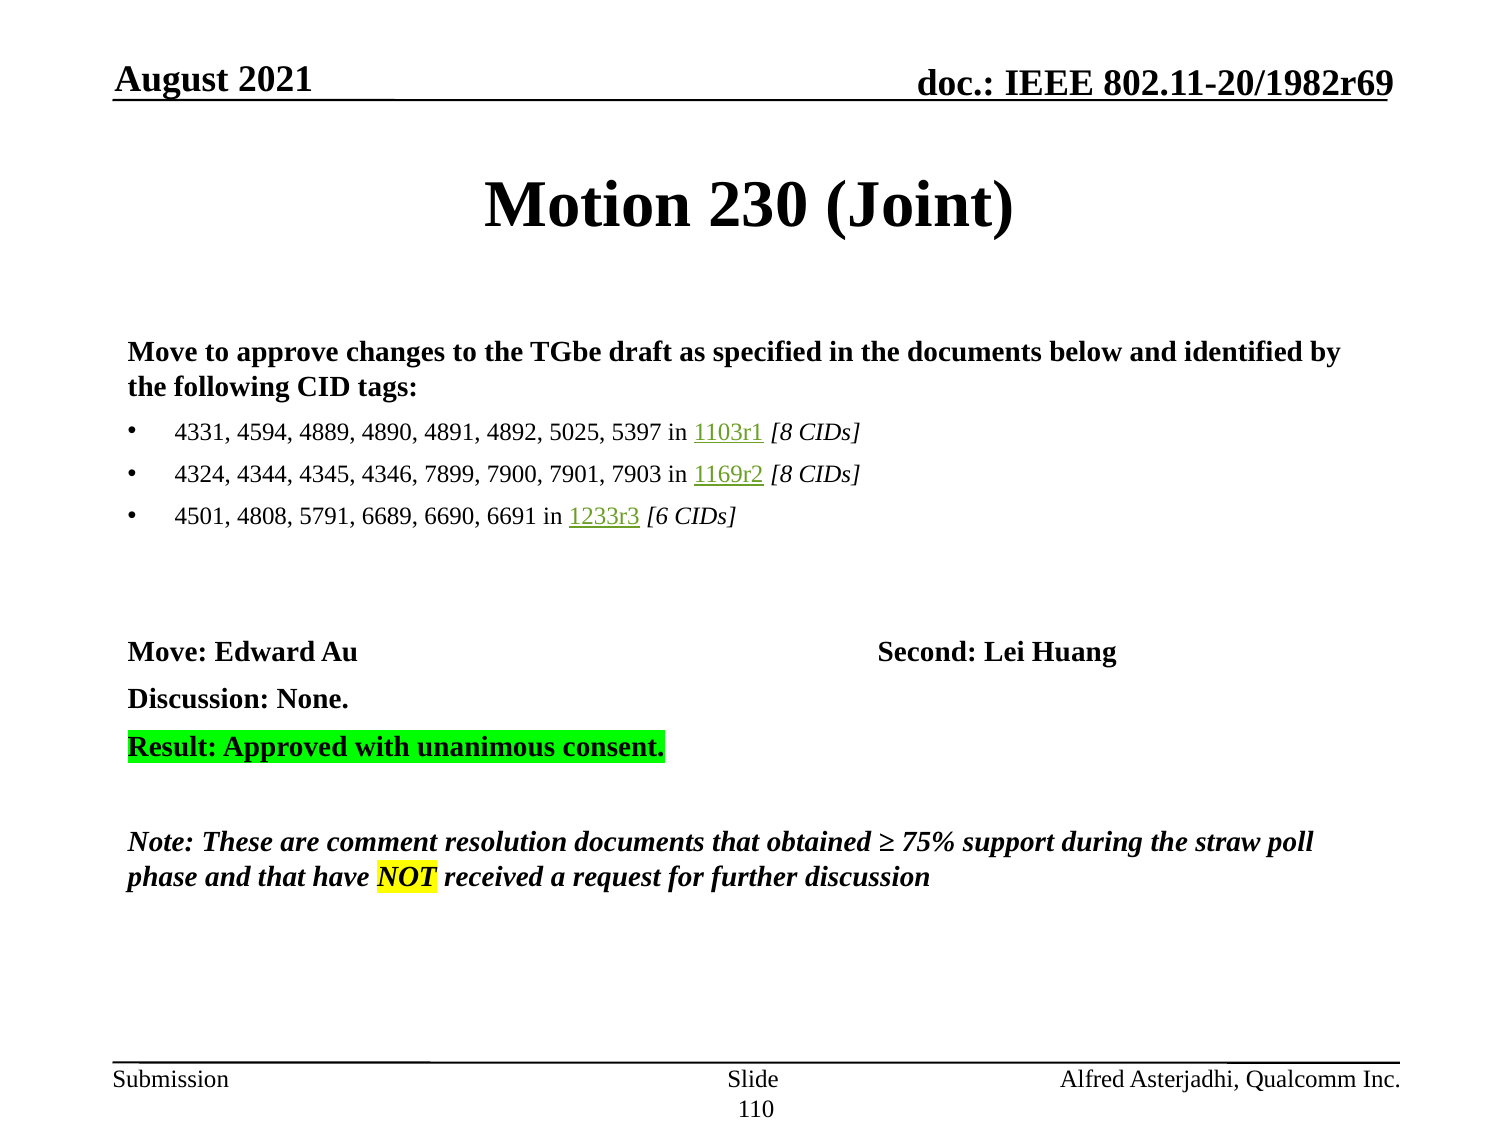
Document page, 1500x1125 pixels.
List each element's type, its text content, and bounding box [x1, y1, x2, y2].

slide_number Slide 110 [712, 1061, 800, 1123]
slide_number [114, 54, 423, 100]
list Move to approve changes to the TGbe draft as specified in the documents below and identified by the following CID tags: 4331, 4594, 4889, 4890, 4891, 4892, 5025, 5397 in 1103r1 [8 CIDs] 4324, 4344, 4345, 4346, 7899, 7900, 7901, 7903 in 1169r2 [8 CIDs] 4501, 4808, 5791, 6689, 6690, 6691 in 1233r3 [6 CIDs] Move: Edward Au Second: Lei Huang Discussion: None. Result: Approved with unanimous consent. Note: These are comment resolution documents that obtained ≥ 75% support during the straw poll phase and that have NOT received a request for further discussion [112, 324, 1388, 1063]
title Motion 230 (Joint) [112, 112, 1388, 288]
footer Alfred Asterjadhi, Qualcomm Inc. [878, 1061, 1402, 1093]
